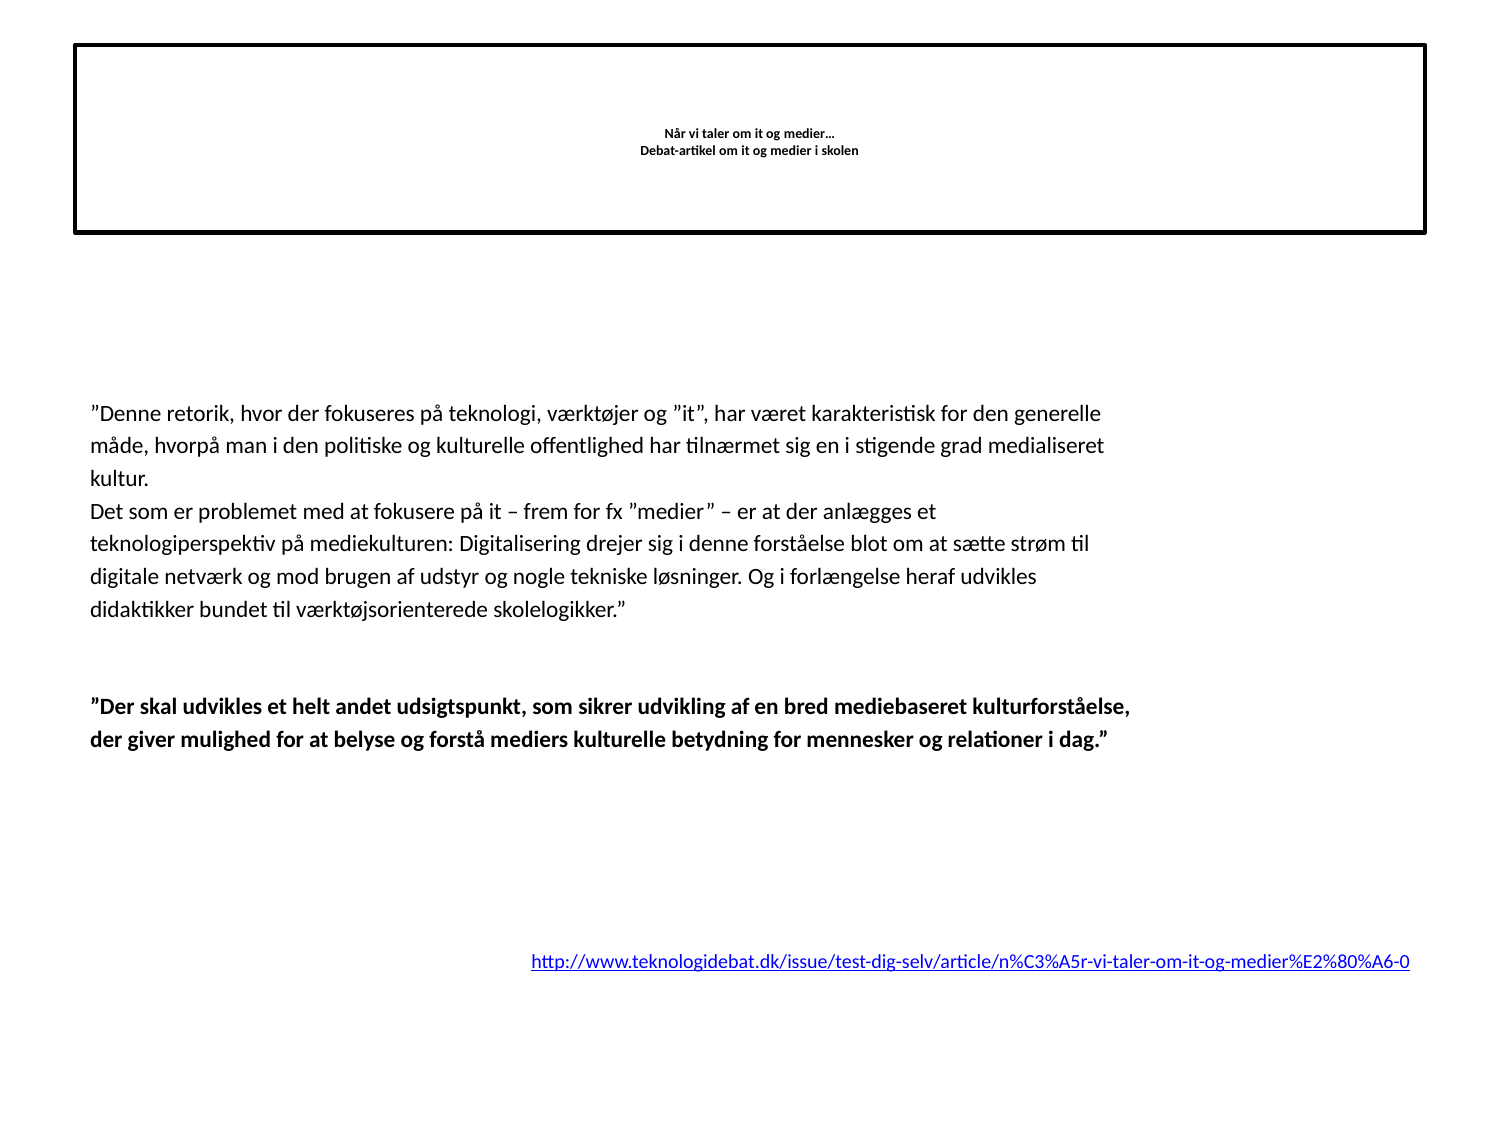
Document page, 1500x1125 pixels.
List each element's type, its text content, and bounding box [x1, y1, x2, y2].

title Når vi taler om it og medier… Debat-artikel om it og medier i skolen [73, 43, 1427, 235]
list ”Denne retorik, hvor der fokuseres på teknologi, værktøjer og ”it”, har været karakteristisk for den generelle måde, hvorpå man i den politiske og kulturelle offentlighed har tilnærmet sig en i stigende grad medialiseret kultur. Det som er problemet med at fokusere på it – frem for fx ”medier” – er at der anlægges et teknologiperspektiv på mediekulturen: Digitalisering drejer sig i denne forståelse blot om at sætte strøm til digitale netværk og mod brugen af udstyr og nogle tekniske løsninger. Og i forlængelse heraf udvikles didaktikker bundet til værktøjsorienterede skolelogikker.” ”Der skal udvikles et helt andet udsigtspunkt, som sikrer udvikling af en bred mediebaseret kulturforståelse, der giver mulighed for at belyse og forstå mediers kulturelle betydning for mennesker og relationer i dag.” http://www.teknologidebat.dk/issue/test-dig-selv/article/n%C3%A5r-vi-taler-om-it-og-medier%E2%80%A6-0 [75, 326, 1425, 1005]
